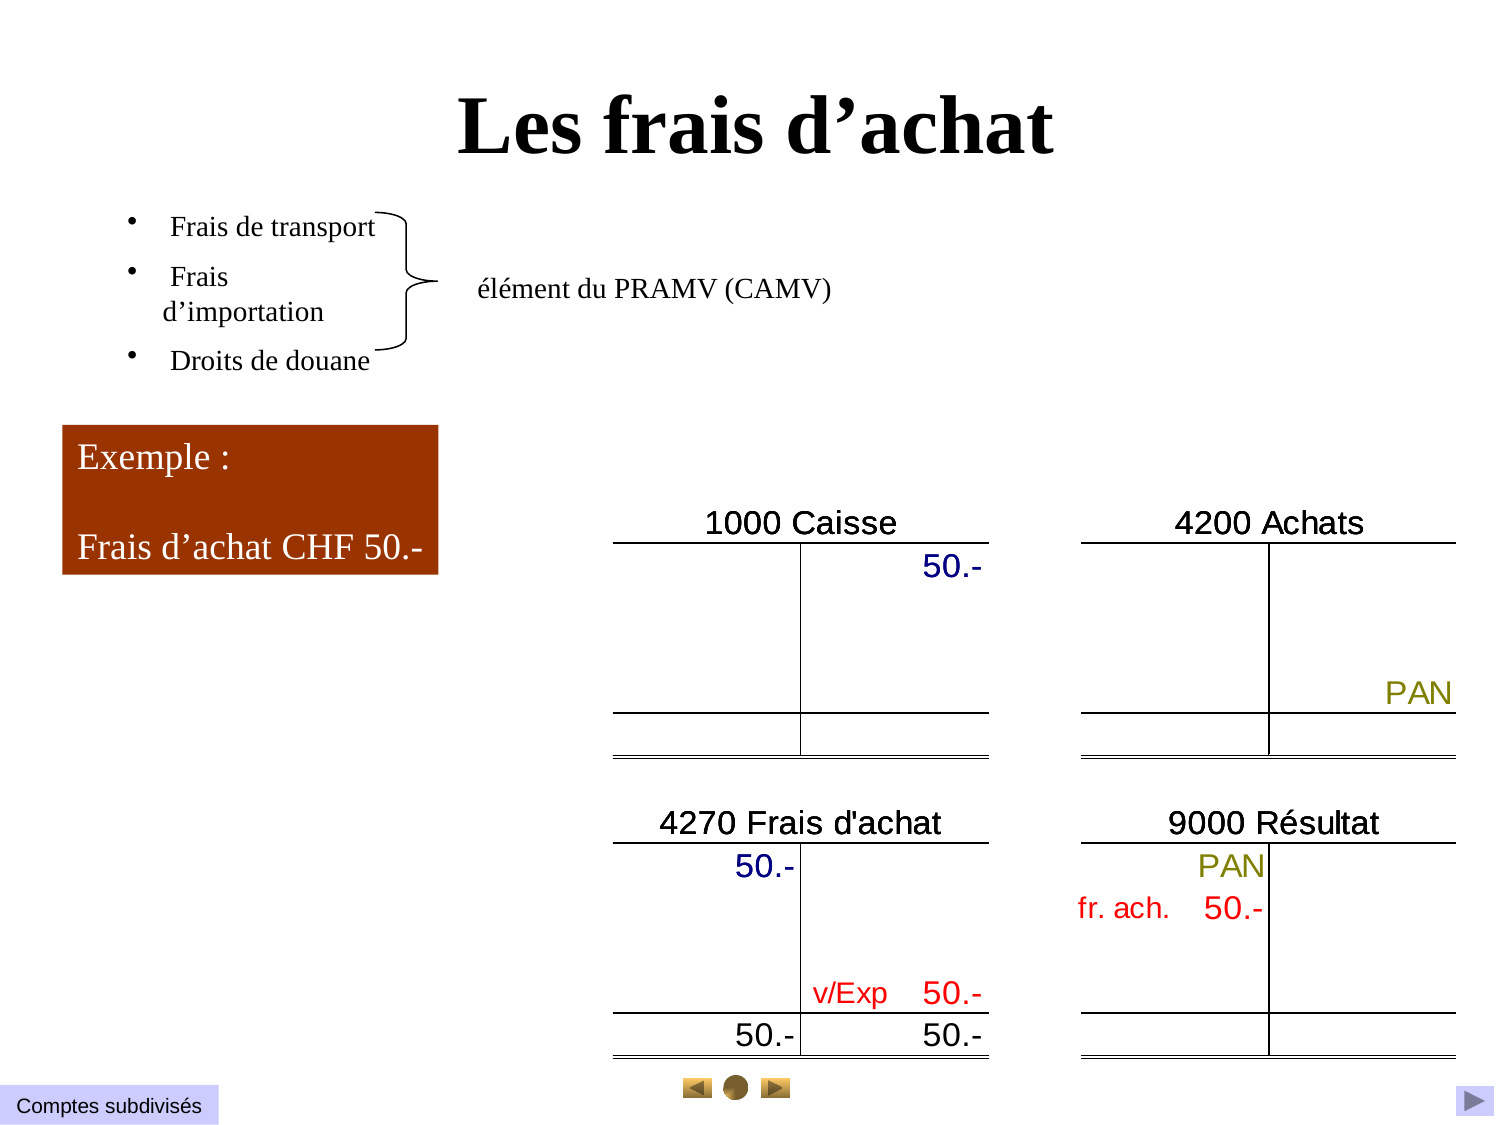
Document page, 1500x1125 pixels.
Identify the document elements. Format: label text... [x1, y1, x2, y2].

text_box élément du PRAMV (CAMV) [462, 262, 913, 313]
text_box [374, 212, 438, 350]
text_box [1456, 1086, 1494, 1116]
text_box Comptes subdivisés [0, 1084, 219, 1125]
text_box Les frais d’achat [324, 62, 1188, 178]
text_box Exemple : Frais d’achat CHF 50.- [62, 424, 439, 575]
text_box Frais de transport Frais d’importation Droits de douane [112, 199, 400, 384]
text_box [612, 499, 1458, 1087]
